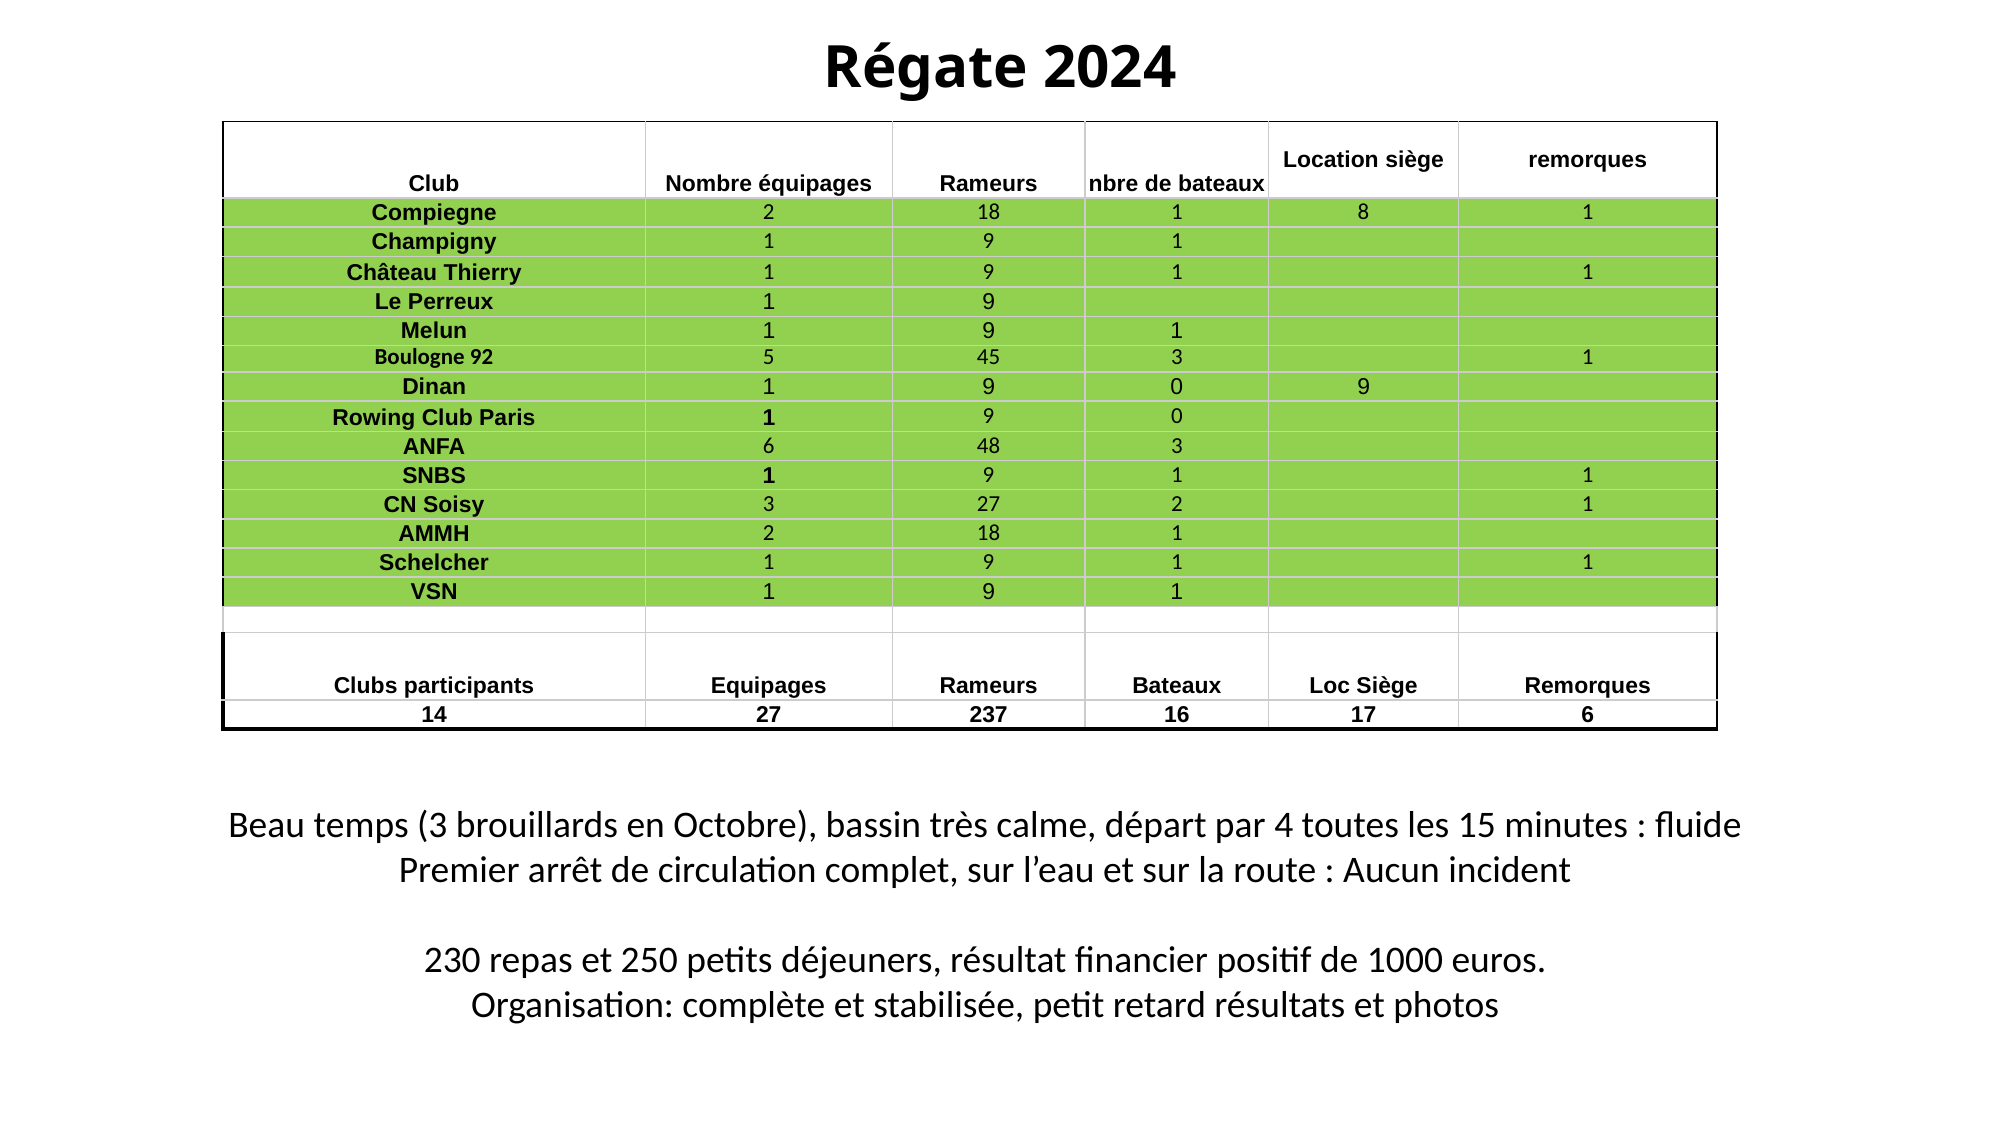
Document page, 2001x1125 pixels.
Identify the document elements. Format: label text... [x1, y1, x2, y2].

table_cell [1459, 578, 1716, 606]
table_cell 27 [646, 701, 892, 727]
table_cell 1 [646, 228, 892, 256]
table_cell 48 [893, 432, 1084, 460]
table_cell 1 [1459, 257, 1716, 286]
table_cell 1 [1459, 490, 1716, 518]
table_cell [1459, 373, 1716, 400]
table_header Location siège [1269, 122, 1458, 197]
table_header Club [224, 122, 645, 197]
table_cell [1269, 432, 1458, 460]
table_cell Dinan [224, 373, 645, 400]
table_cell 237 [893, 701, 1084, 727]
table_cell 1 [1459, 199, 1716, 226]
table_cell [1269, 490, 1458, 518]
table_cell 45 [893, 346, 1084, 371]
table_cell 18 [893, 199, 1084, 226]
table_cell 16 [1086, 701, 1268, 727]
table_header remorques [1459, 122, 1716, 197]
table_cell 3 [1086, 432, 1268, 460]
table_cell 1 [1086, 520, 1268, 547]
table_cell Boulogne 92 [224, 346, 645, 371]
table_cell 27 [893, 490, 1084, 518]
title Régate 2024 [137, 34, 1863, 103]
table_cell [1459, 607, 1716, 632]
table_cell AMMH [224, 520, 645, 547]
table_cell 1 [646, 461, 892, 489]
table_cell 1 [1086, 549, 1268, 576]
table_cell 5 [646, 346, 892, 371]
table_cell 18 [893, 520, 1084, 547]
table_cell 1 [646, 373, 892, 400]
table_cell Equipages [646, 633, 892, 699]
table_header Nombre équipages [646, 122, 892, 197]
table_cell 9 [893, 578, 1084, 606]
table_cell [1459, 228, 1716, 256]
table_cell 1 [1459, 549, 1716, 576]
table_cell 2 [646, 199, 892, 226]
table_cell [1269, 578, 1458, 606]
table_cell [1269, 549, 1458, 576]
table_cell [224, 607, 645, 632]
table_cell 17 [1269, 701, 1458, 727]
table_cell [1459, 520, 1716, 547]
table_cell 1 [646, 402, 892, 431]
table_cell 9 [893, 373, 1084, 400]
table_cell 3 [646, 490, 892, 518]
table_cell SNBS [224, 461, 645, 489]
table_cell [1269, 402, 1458, 431]
table_cell 9 [1269, 373, 1458, 400]
table_cell Bateaux [1086, 633, 1268, 699]
table_cell 2 [646, 520, 892, 547]
table_cell 1 [1459, 346, 1716, 371]
table_cell Remorques [1459, 633, 1716, 699]
table_cell 9 [893, 461, 1084, 489]
table_cell [1459, 432, 1716, 460]
table_cell [1269, 228, 1458, 256]
table_cell 1 [646, 317, 892, 345]
table_cell 1 [1086, 578, 1268, 606]
table_cell CN Soisy [224, 490, 645, 518]
table_cell [1269, 461, 1458, 489]
table_cell [893, 607, 1084, 632]
table_cell [1269, 257, 1458, 286]
table_cell 8 [1269, 199, 1458, 226]
table_cell 6 [1459, 701, 1716, 727]
table_cell 9 [893, 549, 1084, 576]
table_cell Le Perreux [224, 288, 645, 316]
table_cell 0 [1086, 402, 1268, 431]
table_cell [1459, 288, 1716, 316]
table_cell [646, 607, 892, 632]
table_header nbre de bateaux [1086, 122, 1268, 197]
table_cell 9 [893, 317, 1084, 345]
table_cell ANFA [224, 432, 645, 460]
table_cell [1086, 288, 1268, 316]
table_cell 1 [1459, 461, 1716, 489]
table_cell 9 [893, 257, 1084, 286]
table_cell [1269, 607, 1458, 632]
table_header Rameurs [893, 122, 1084, 197]
table_cell 1 [646, 549, 892, 576]
table_cell 9 [893, 402, 1084, 431]
table_cell Melun [224, 317, 645, 345]
table_cell Rameurs [893, 633, 1084, 699]
table_cell VSN [224, 578, 645, 606]
table_cell 9 [893, 288, 1084, 316]
table_cell Champigny [224, 228, 645, 256]
table_cell [1269, 288, 1458, 316]
table_cell [1269, 346, 1458, 371]
table_cell Loc Siège [1269, 633, 1458, 699]
table_cell 1 [646, 288, 892, 316]
table_cell Clubs participants [225, 633, 645, 699]
text_box Beau temps (3 brouillards en Octobre), bassin très calme, départ par 4 toutes les 15 minutes : fluide Premier arrêt de circulation complet, sur l’eau et sur la route : Aucun incident 230 repas et 250 petits déjeuners, résultat financier positif de 1000 euros. Organisation: complète et stabilisée, petit retard résultats et photos [0, 792, 1972, 1033]
table_cell Château Thierry [224, 257, 645, 286]
table_cell [1269, 317, 1458, 345]
table_cell 14 [225, 701, 645, 727]
table_cell 1 [646, 578, 892, 606]
table_cell [1086, 607, 1268, 632]
table_cell 6 [646, 432, 892, 460]
table_cell 1 [1086, 461, 1268, 489]
table_cell 1 [1086, 228, 1268, 256]
table_cell 3 [1086, 346, 1268, 371]
table_cell 1 [1086, 317, 1268, 345]
table_cell [1459, 317, 1716, 345]
table_cell Compiegne [224, 199, 645, 226]
table_cell 9 [893, 228, 1084, 256]
table_cell 0 [1086, 373, 1268, 400]
table_cell [1269, 520, 1458, 547]
table_cell 2 [1086, 490, 1268, 518]
table_cell 1 [1086, 199, 1268, 226]
table_cell [1459, 402, 1716, 431]
table_cell 1 [1086, 257, 1268, 286]
table_cell Rowing Club Paris [224, 402, 645, 431]
table_cell Schelcher [224, 549, 645, 576]
table_cell 1 [646, 257, 892, 286]
